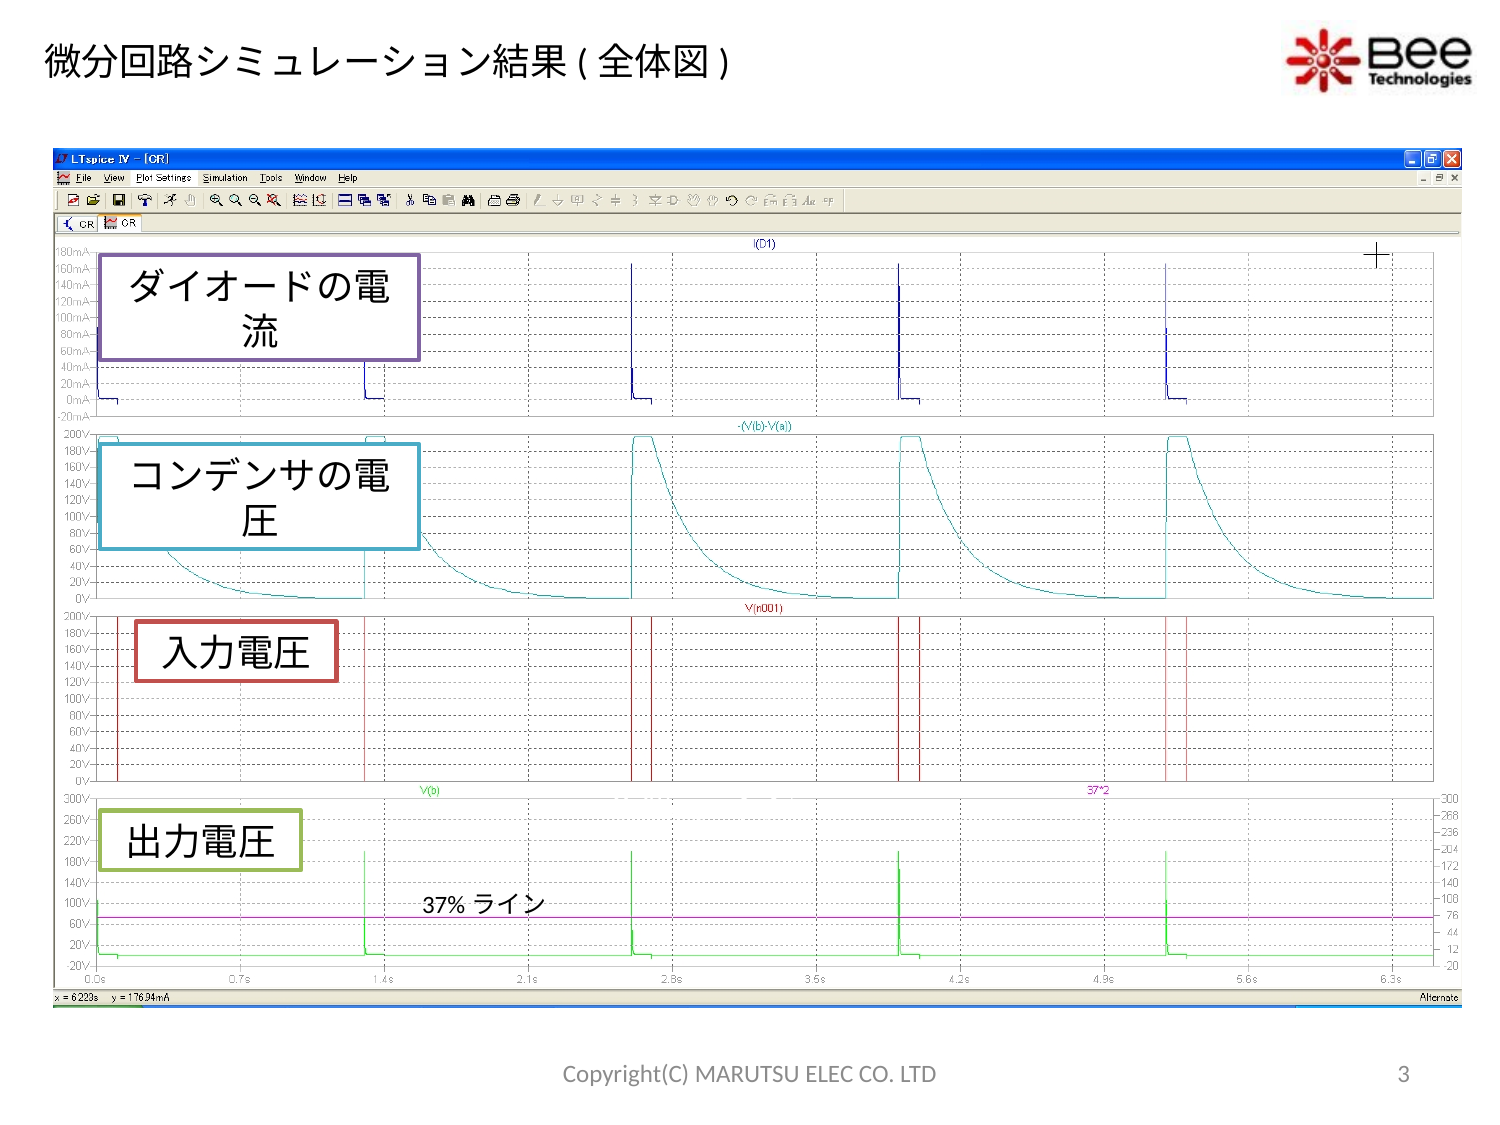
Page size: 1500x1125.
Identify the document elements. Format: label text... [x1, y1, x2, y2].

slide_number 3 [1074, 1042, 1425, 1103]
text_box 微分回路シミュレーション結果(全体図) [29, 30, 809, 91]
picture [52, 148, 1463, 1008]
footer Copyright(C) MARUTSU ELEC CO. LTD [512, 1042, 988, 1103]
picture [1281, 20, 1478, 102]
